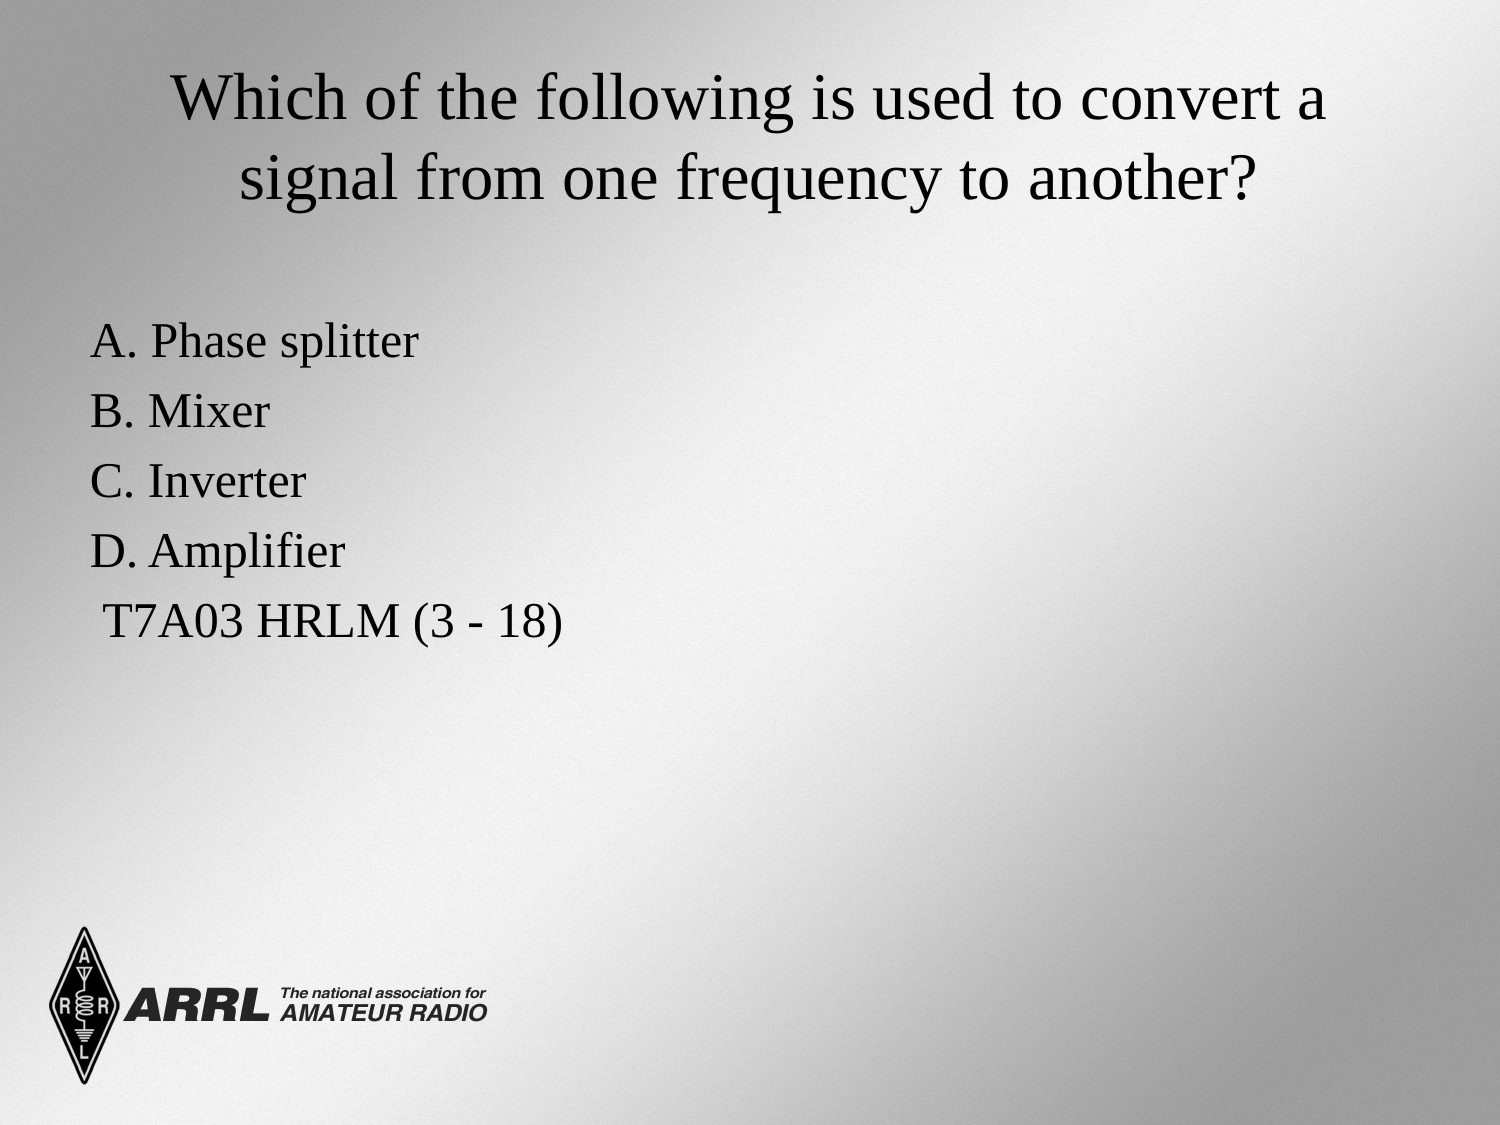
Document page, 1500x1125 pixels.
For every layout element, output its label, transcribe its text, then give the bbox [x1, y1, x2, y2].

list A. Phase splitter B. Mixer C. Inverter D. Amplifier T7A03 HRLM (3 - 18) [75, 299, 1425, 1005]
picture [0, 0, 1500, 1125]
title Which of the following is used to convert a signal from one frequency to another? [75, 45, 1425, 233]
